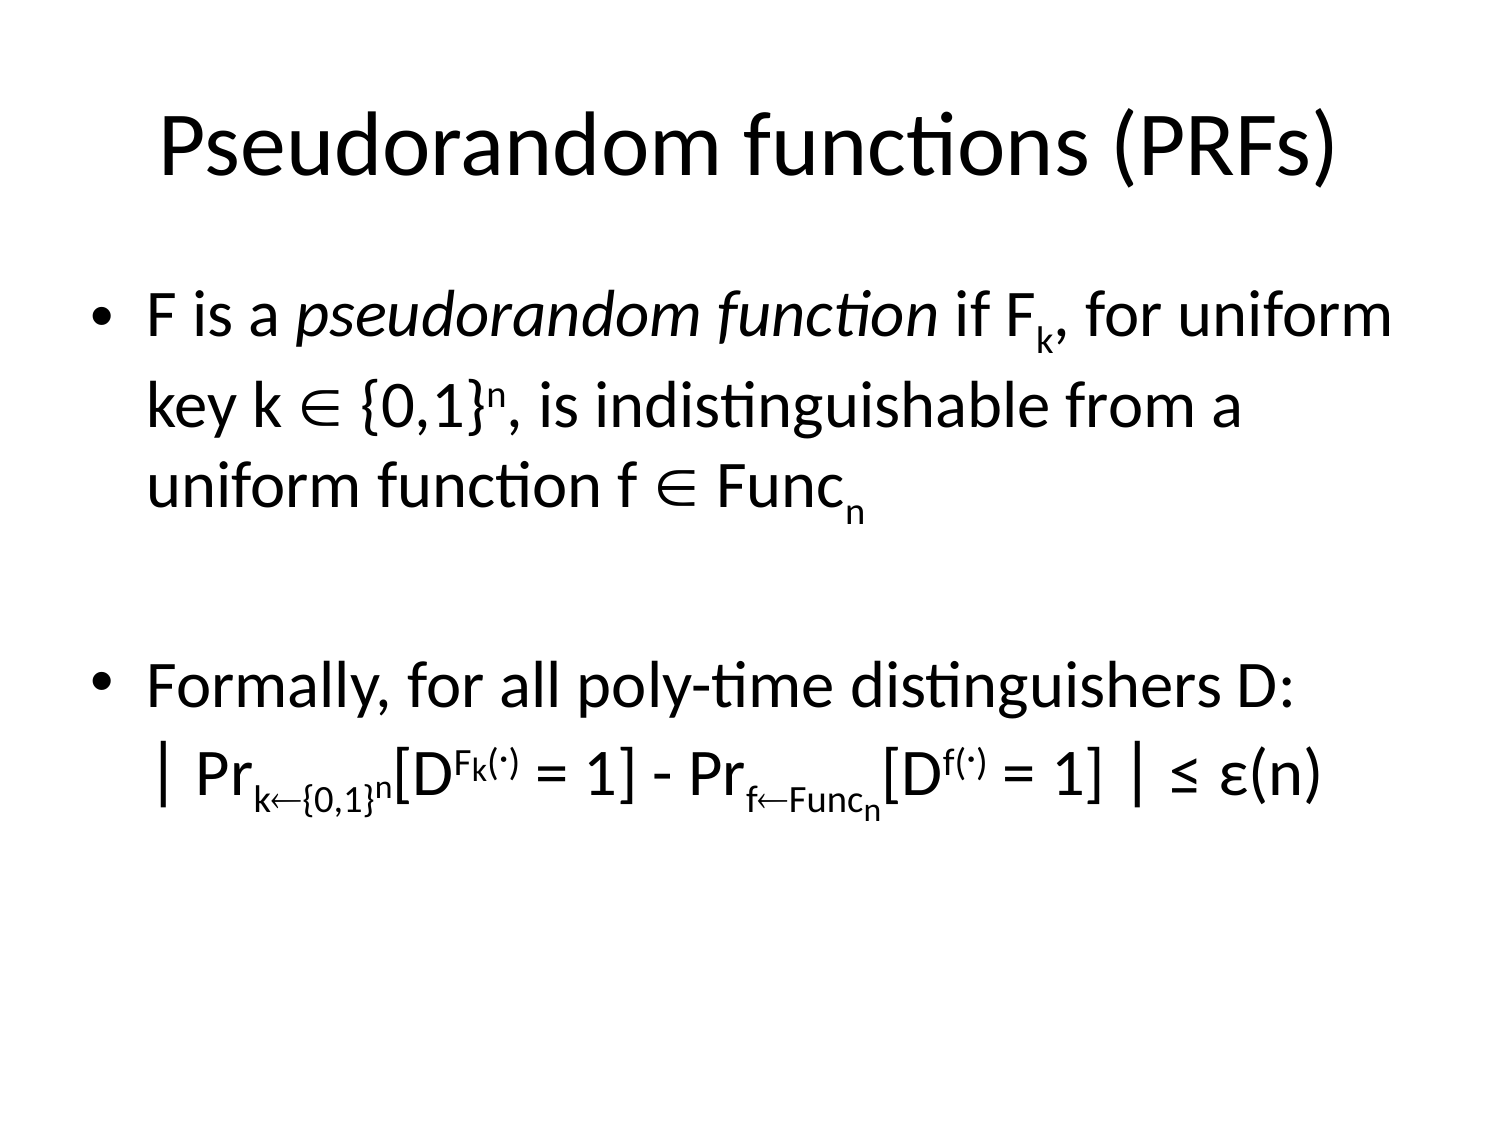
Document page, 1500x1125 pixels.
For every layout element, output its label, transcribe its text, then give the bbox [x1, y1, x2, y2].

title Pseudorandom functions (PRFs) [75, 45, 1425, 233]
list F is a pseudorandom function if Fk, for uniform key k  {0,1}n, is indistinguishable from a uniform function f  Funcn Formally, for all poly-time distinguishers D: | Prk{0,1}n[DFk(·) = 1] - PrfFuncn[Df(·) = 1] | ≤ ε(n) [75, 262, 1450, 1005]
